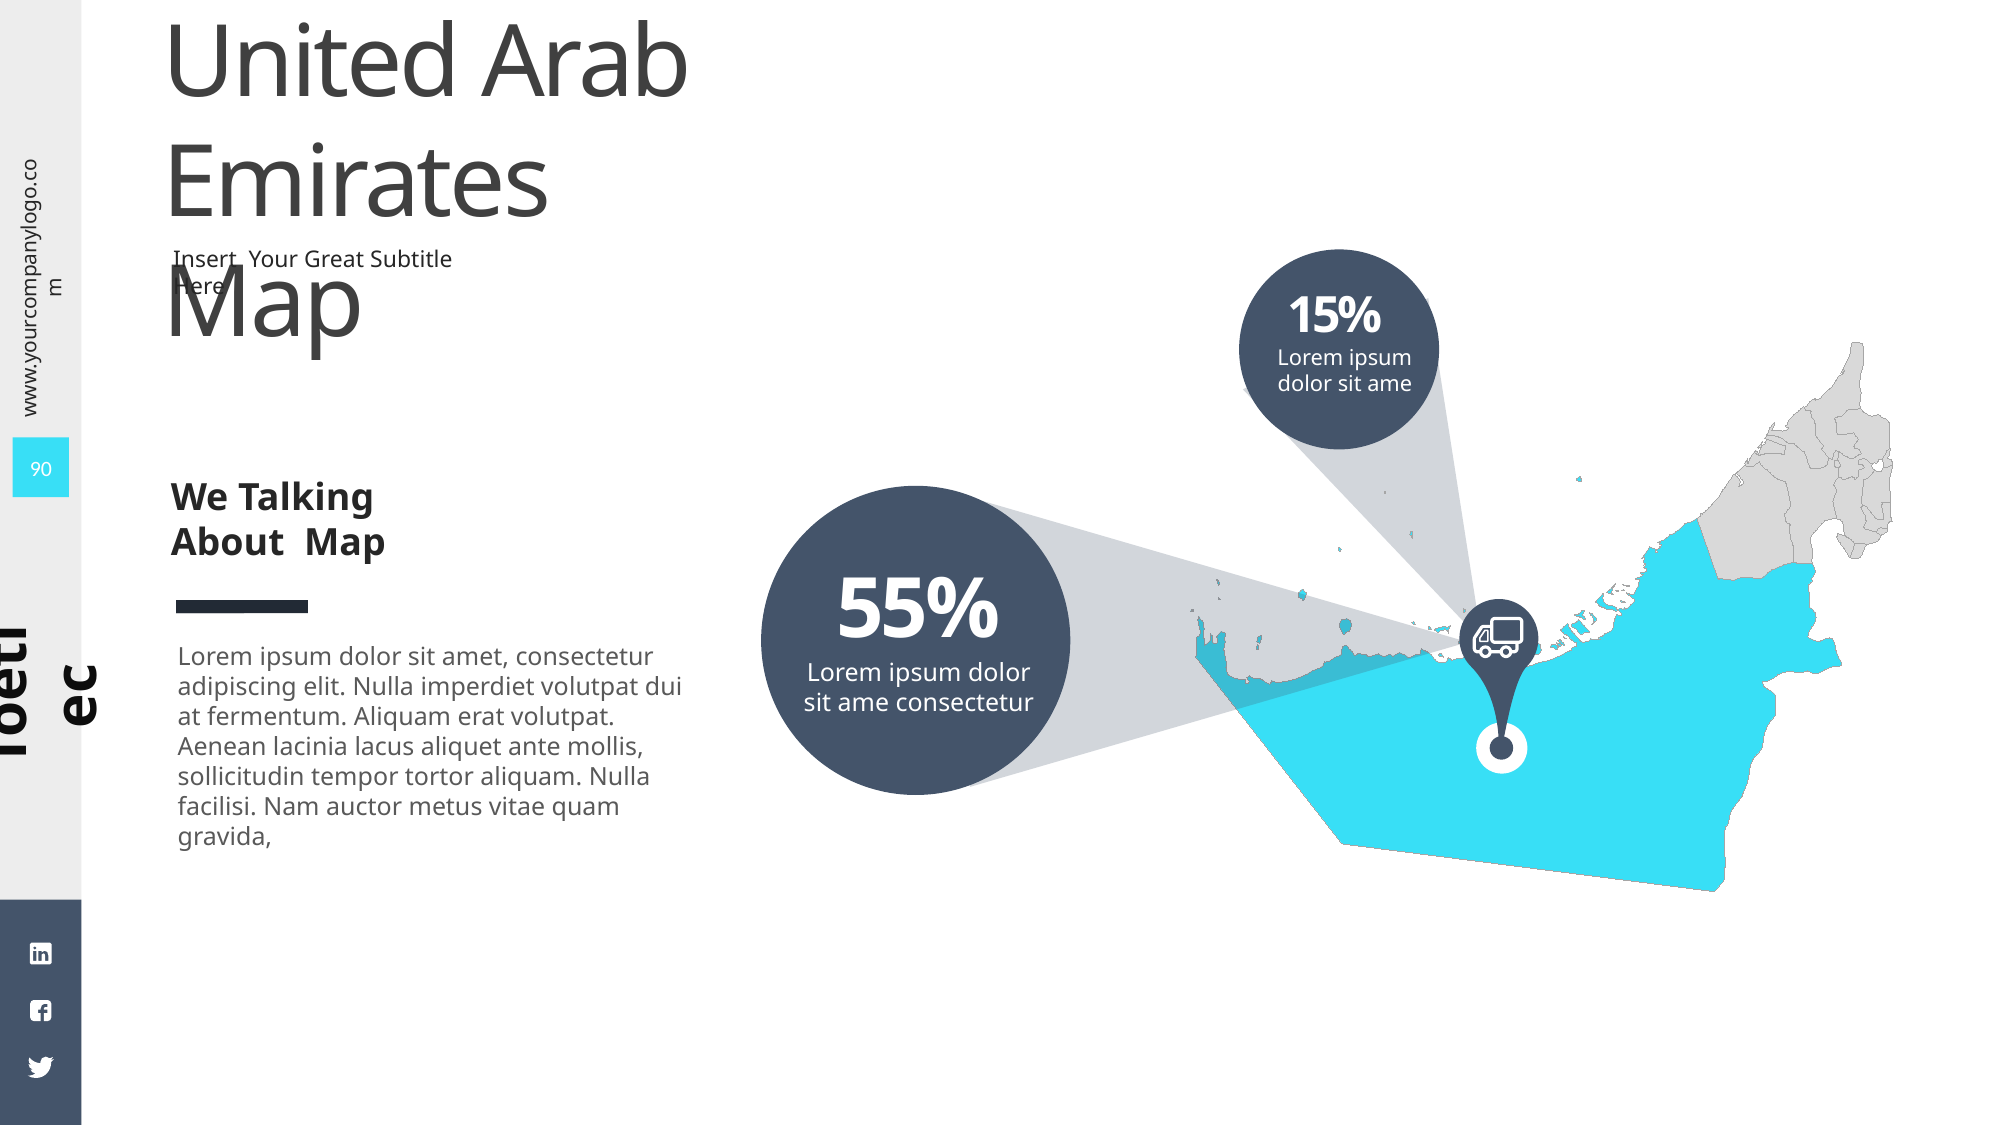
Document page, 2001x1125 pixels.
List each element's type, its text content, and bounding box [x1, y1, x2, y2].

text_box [1190, 342, 1893, 892]
text_box Insert Your Great Subtitle Here [158, 237, 512, 307]
text_box United Arab Emirates Map [147, 116, 788, 236]
text_box Lorem ipsum dolor sit ame consectetur [777, 648, 1061, 724]
text_box [968, 500, 1190, 789]
text_box [760, 484, 1072, 711]
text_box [1436, 608, 1562, 774]
text_box [1238, 248, 1440, 342]
text_box 15% [1287, 281, 1383, 336]
text_box Lorem ipsum dolor sit amet, consectetur adipiscing elit. Nulla imperdiet volutpat dui at fermentum. Aliquam erat volutpat. Aenean lacinia lacus aliquet ante mollis, sollicitudin tempor tortor aliquam. Nulla facilisi. Nam auctor metus vitae quam gravida, [162, 633, 701, 858]
text_box 55% [836, 554, 1001, 648]
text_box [1472, 616, 1524, 659]
text_box We Talking About Map [156, 453, 446, 583]
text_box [176, 600, 309, 614]
slide_number 90 [12, 437, 69, 498]
text_box [784, 724, 1047, 797]
text_box Lorem ipsum dolor sit ame [1249, 336, 1441, 342]
